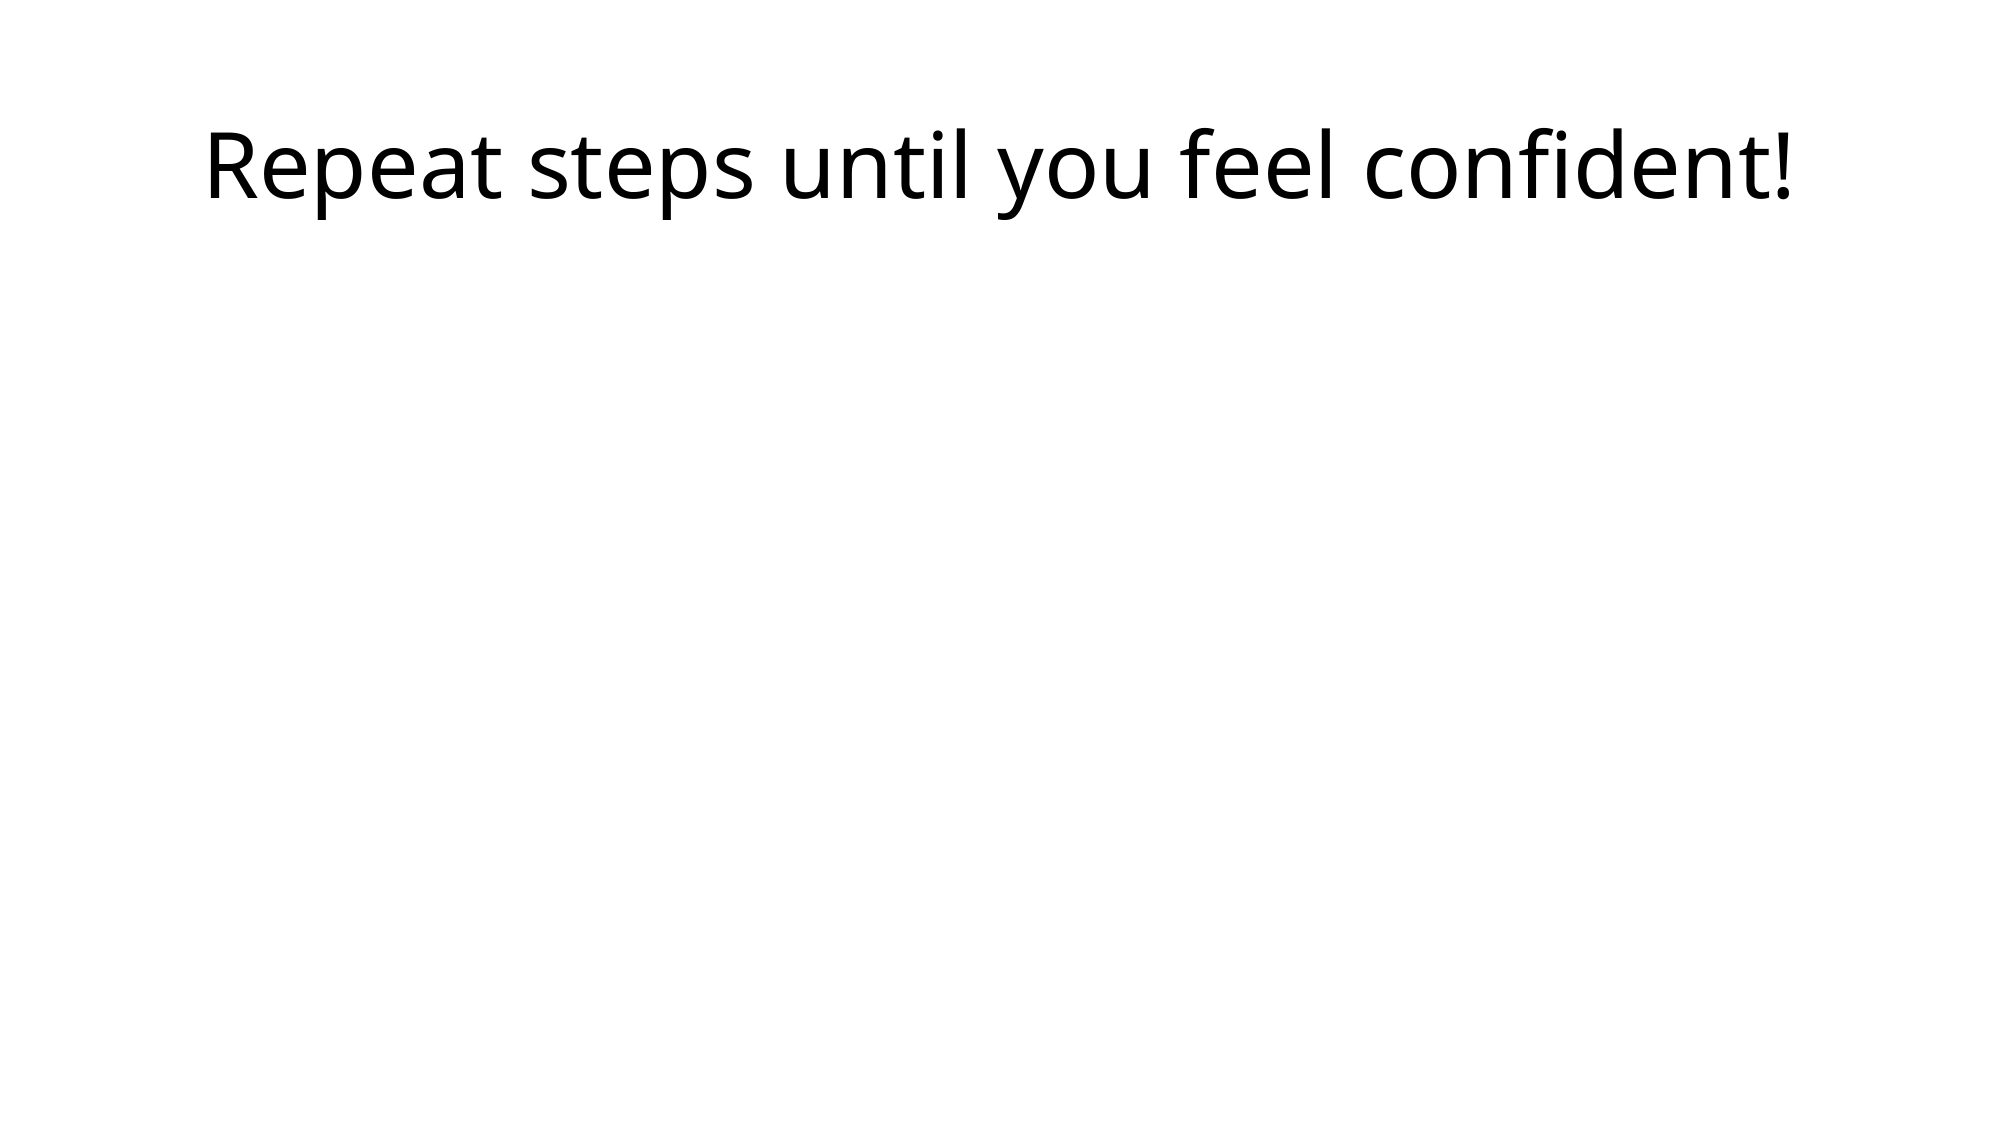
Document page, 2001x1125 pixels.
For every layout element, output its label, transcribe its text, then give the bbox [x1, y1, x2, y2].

title Repeat steps until you feel confident! [137, 59, 1863, 278]
